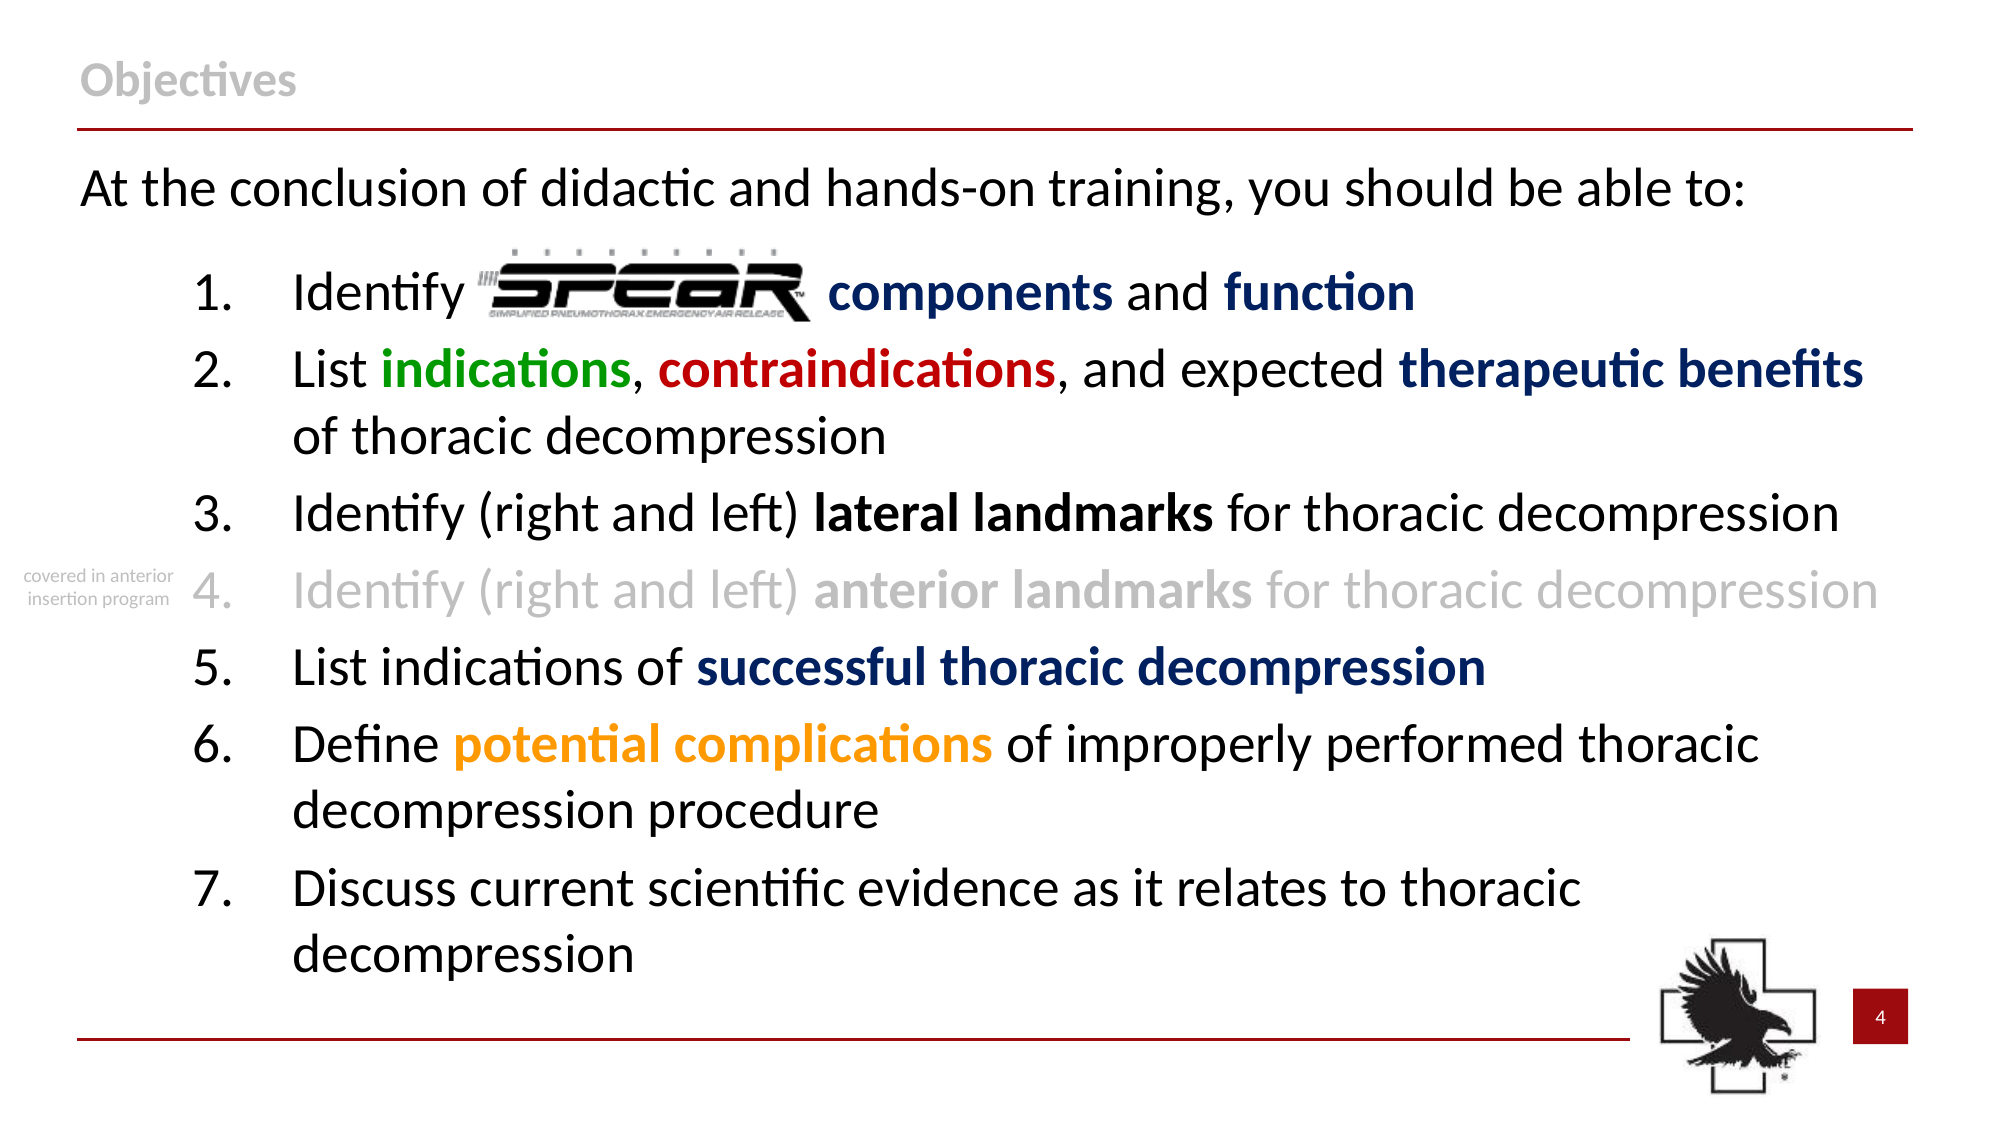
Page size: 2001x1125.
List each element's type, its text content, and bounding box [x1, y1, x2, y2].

picture [1658, 984, 1821, 1098]
text_box covered in anterior insertion program [0, 555, 204, 617]
list At the conclusion of didactic and hands-on training, you should be able to: Identify components and function List indications, contraindications, and expected therapeutic benefits of thoracic decompression Identify (right and left) lateral landmarks for thoracic decompression Identify (right and left) anterior landmarks for thoracic decompression List indications of successful thoracic decompression Define potential complications of improperly performed thoracic decompression procedure Discuss current scientific evidence as it relates to thoracic decompression [65, 150, 1921, 984]
slide_number 4 [1853, 988, 1909, 1045]
text_box Objectives [65, 39, 341, 114]
picture [436, 223, 867, 347]
